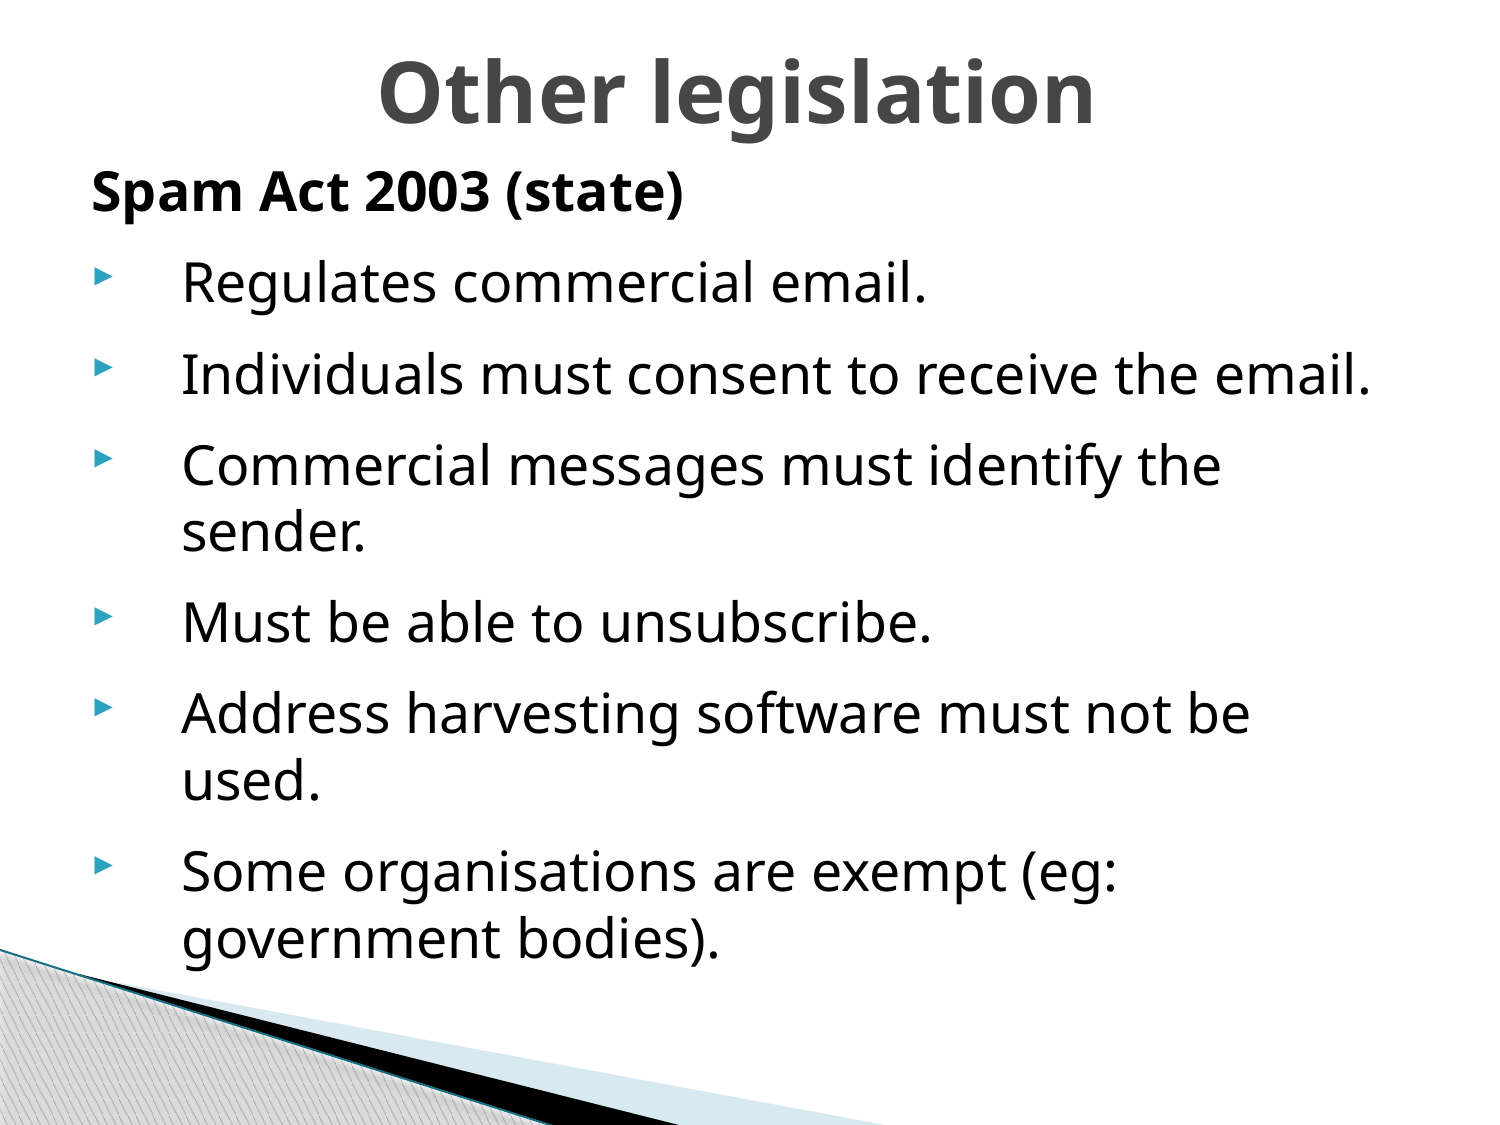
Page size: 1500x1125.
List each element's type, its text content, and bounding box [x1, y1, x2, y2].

list Spam Act 2003 (state) Regulates commercial email. Individuals must consent to receive the email. Commercial messages must identify the sender. Must be able to unsubscribe. Address harvesting software must not be used. Some organisations are exempt (eg: government bodies). [76, 149, 1400, 1035]
title Other legislation [100, 0, 1376, 183]
